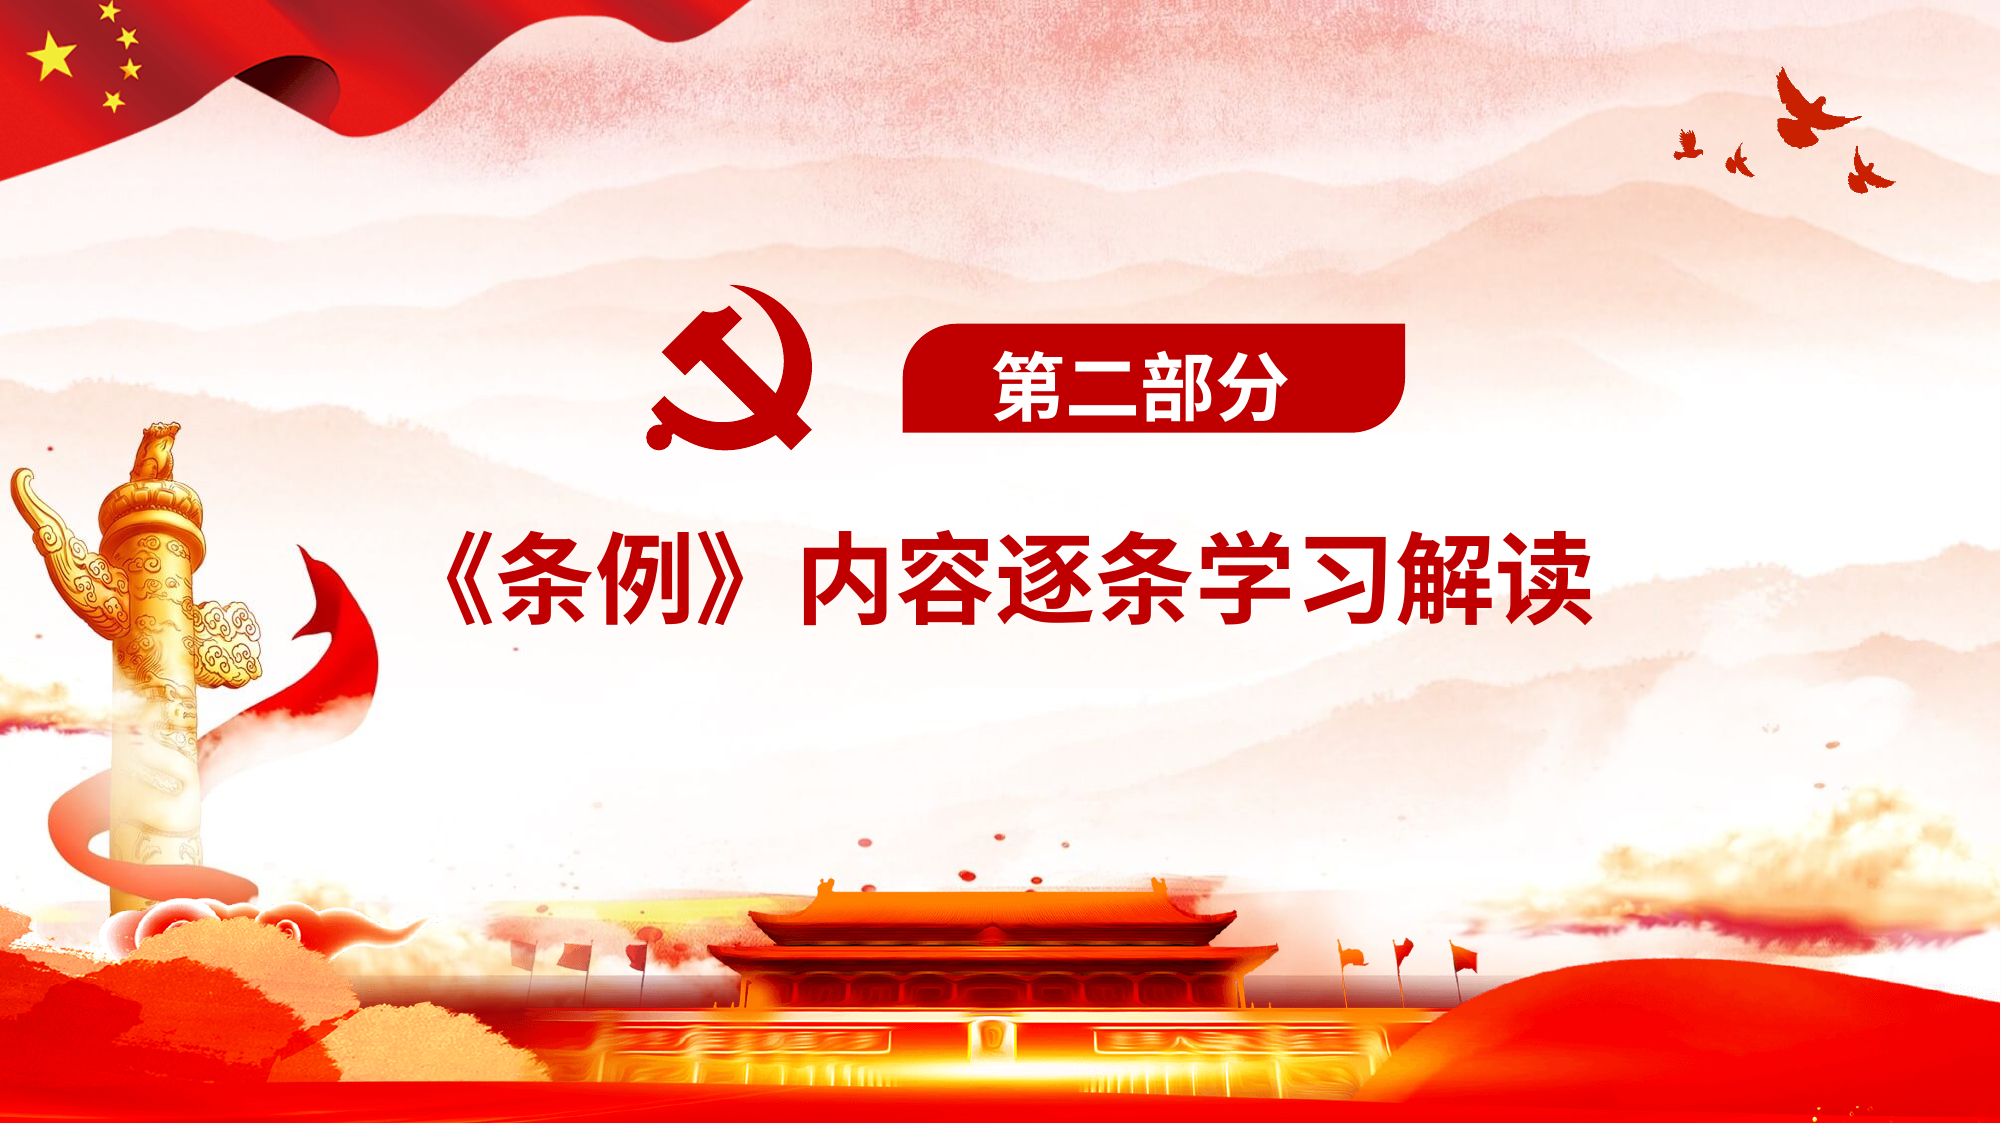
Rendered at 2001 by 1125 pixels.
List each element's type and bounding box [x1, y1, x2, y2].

text_box [903, 311, 1404, 461]
picture [0, 0, 2001, 1125]
